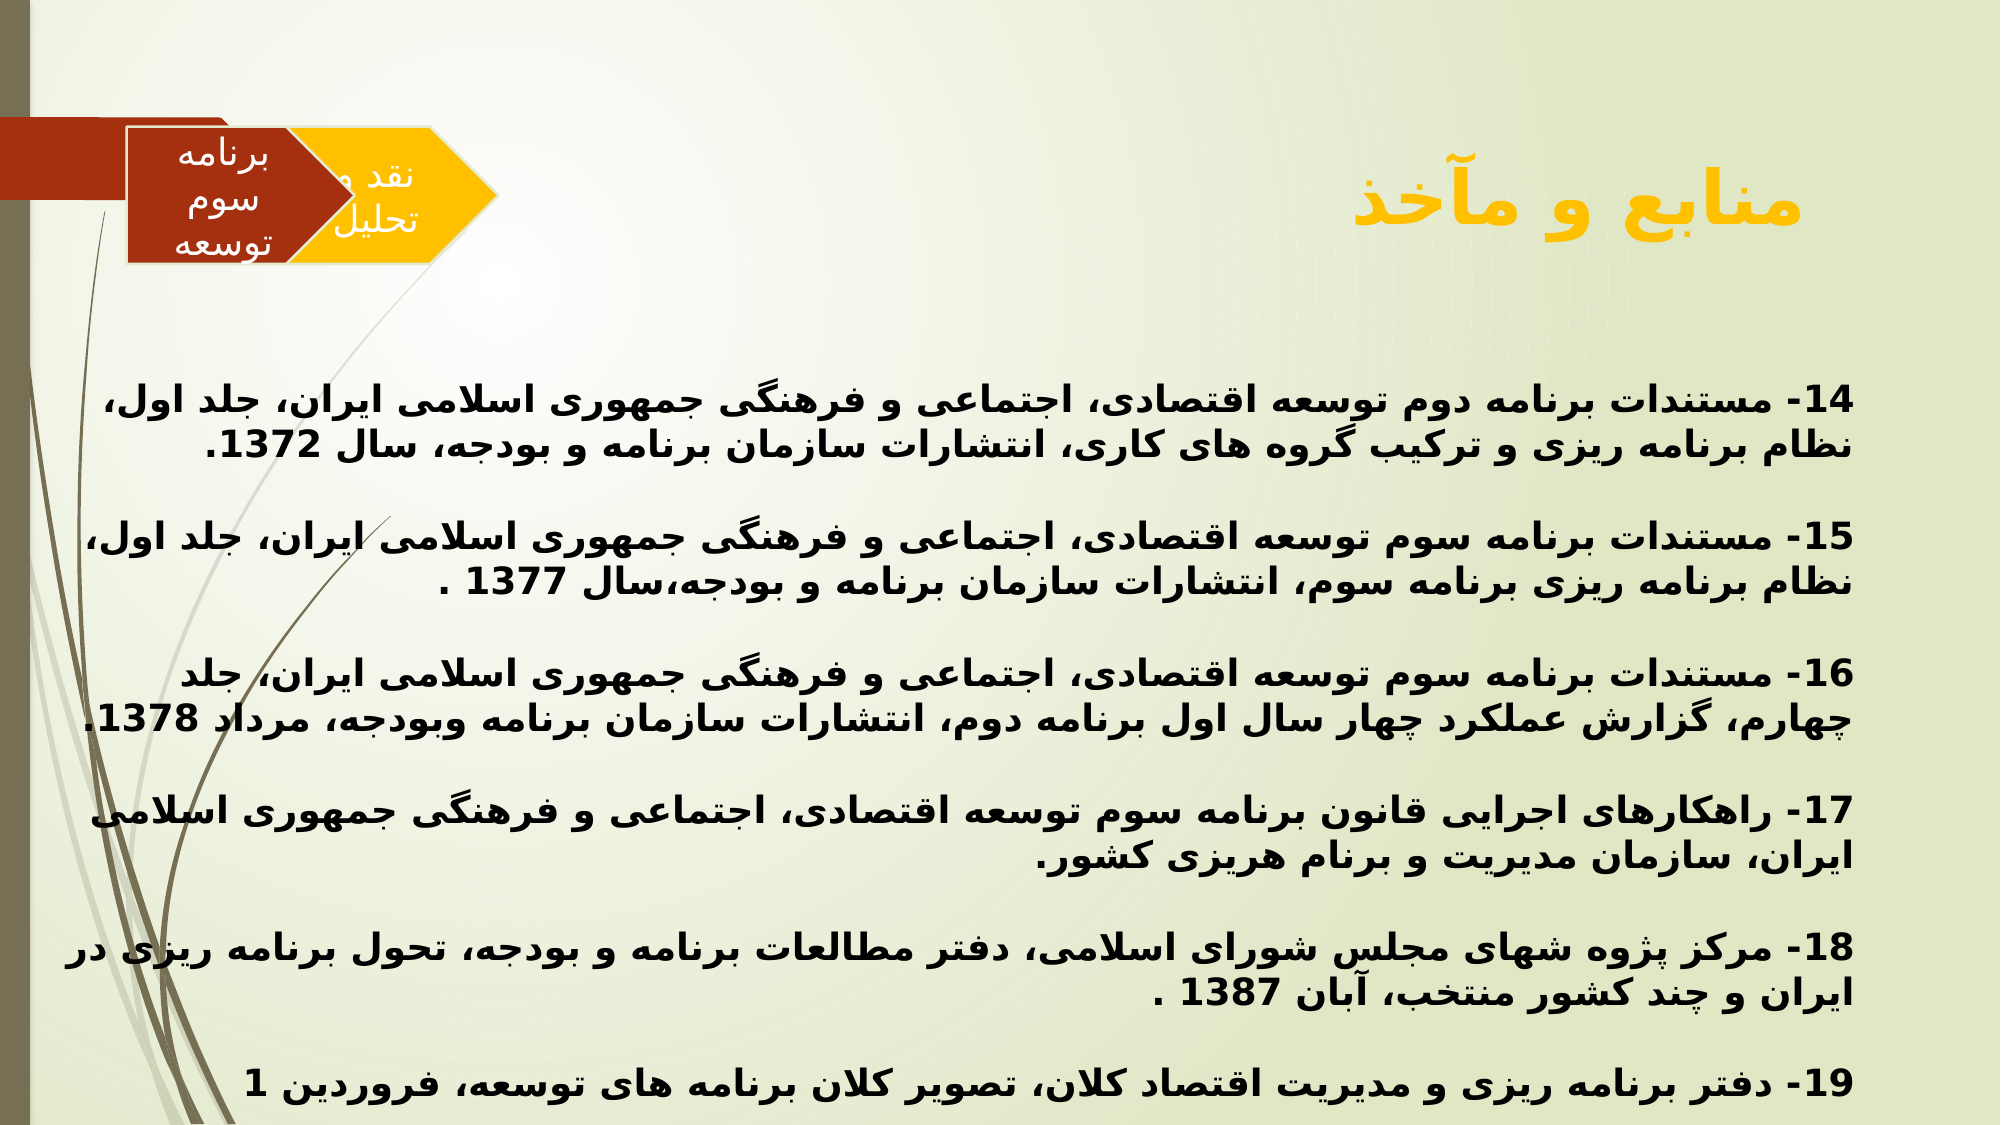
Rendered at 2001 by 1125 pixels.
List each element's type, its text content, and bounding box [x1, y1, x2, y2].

text_box 14- مستندات برنامه دوم توسعه اقتصادی، اجتماعی و فرهنگی جمهوری اسلامی ایران، جلد اول، نظام برنامه ریزی و تركیب گروه های كاری، انتشارات سازمان برنامه و بودجه، سال 1372. 15- مستندات برنامه سوم توسعه اقتصادی، اجتماعی و فرهنگی جمهوری اسلامی ایران، جلد اول، نظام برنامه ریزی برنامه سوم، انتشارات سازمان برنامه و بودجه،سال 1377 . 16- مستندات برنامه سوم توسعه اقتصادی، اجتماعی و فرهنگی جمهوری اسلامی ایران، جلد چهارم، گزارش عملكرد چهار سال اول برنامه دوم، انتشارات سازمان برنامه وبودجه، مرداد 1378. 17- راهكارهای اجرایی قانون برنامه سوم توسعه اقتصادی، اجتماعی و فرهنگی جمهوری اسلامی ایران، سازمان مدیریت و برنام هریزی كشور. 18- مركز پژوه شهای مجلس شورای اسلامی، دفتر مطالعات برنامه و بودجه، تحول برنامه ریزی در ایران و چند كشور منتخب، آبان 1387 . 19- دفتر برنامه ریزی و مدیریت اقتصاد كلان، تصویر كلان برنامه های توسعه، فروردین 1 [35, 367, 1870, 1112]
text_box منابع و مآخذ [498, 142, 1822, 248]
text_box برنامه سوم توسعه [125, 125, 356, 266]
text_box نقد و تحلیل [287, 125, 500, 266]
